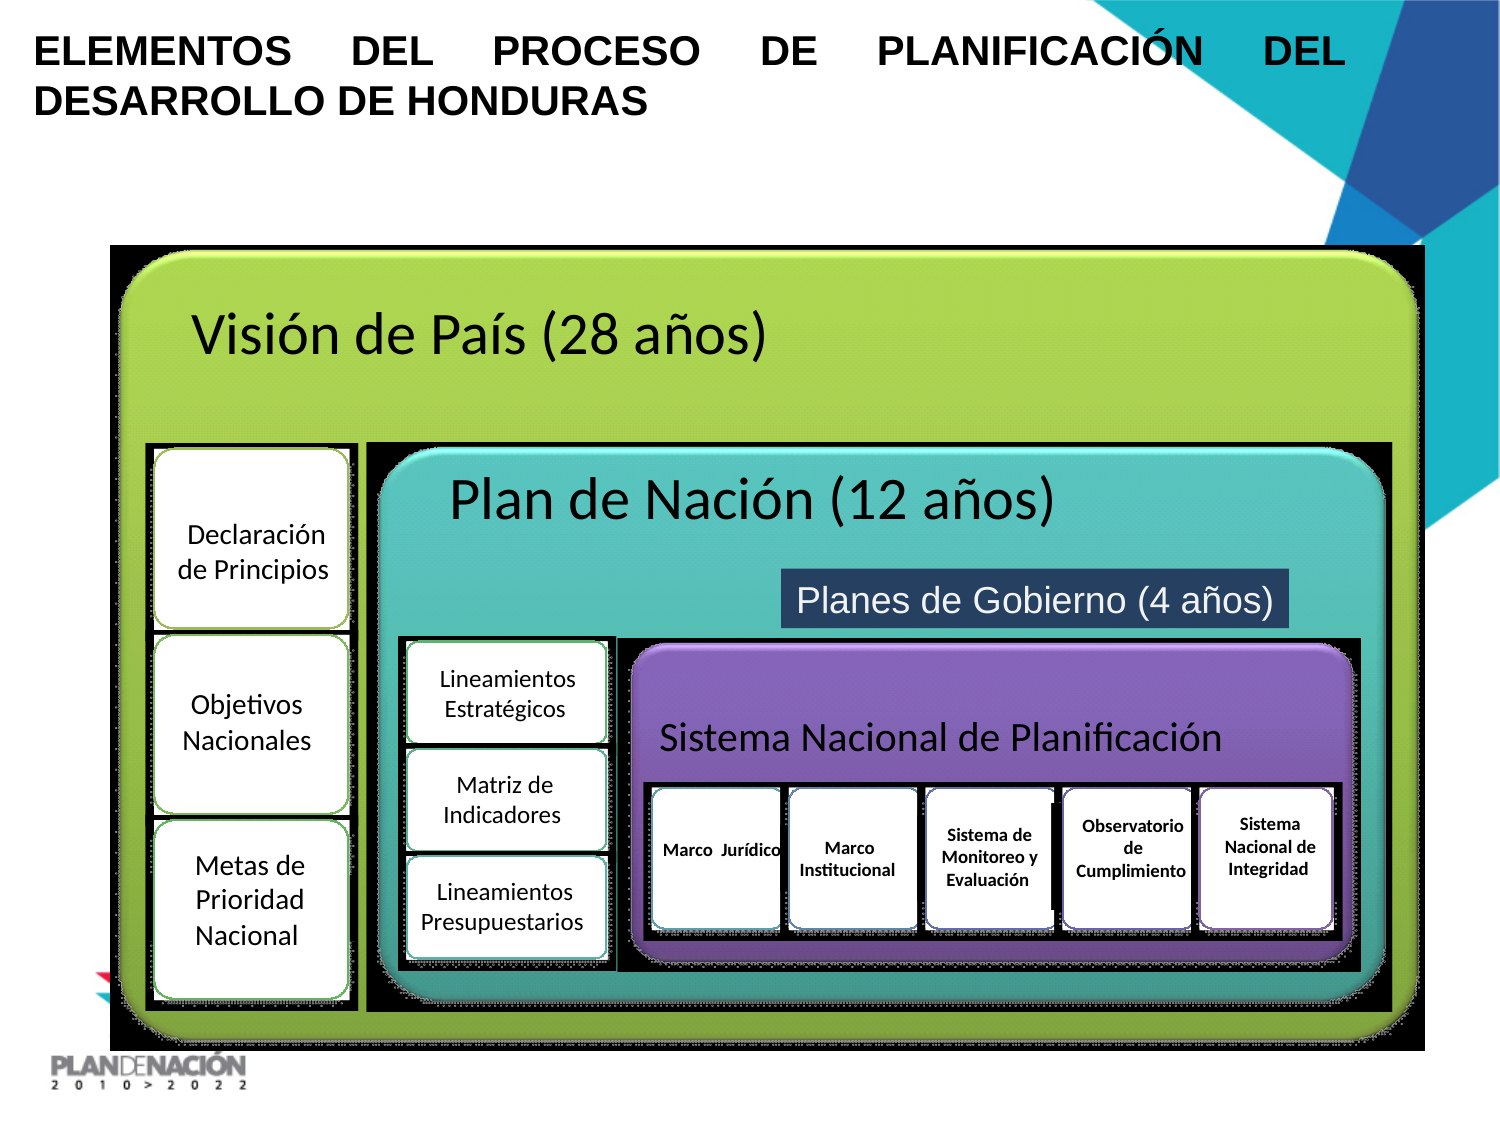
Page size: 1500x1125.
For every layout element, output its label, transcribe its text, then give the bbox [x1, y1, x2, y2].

picture [0, 0, 1500, 1125]
text_box Elementos del PROCESO DE Planificación Del Desarrollo DE HONDURAS [18, 15, 1361, 142]
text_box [109, 245, 1426, 1051]
